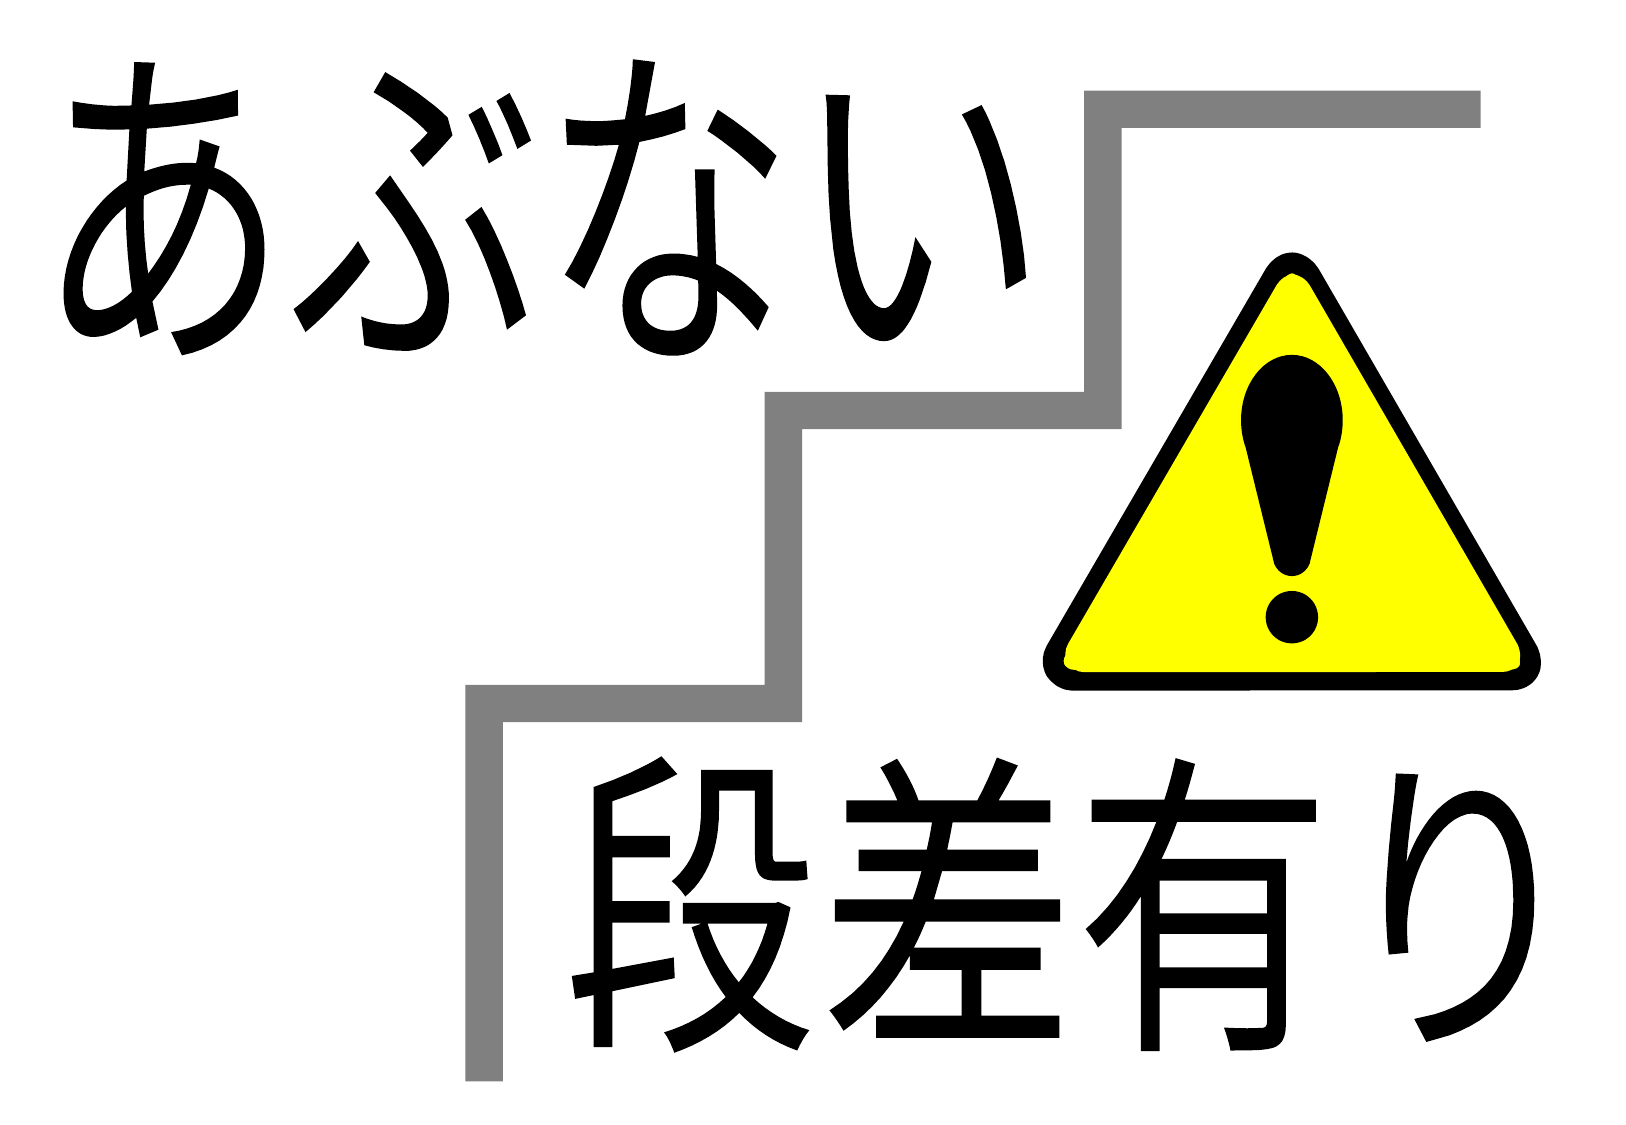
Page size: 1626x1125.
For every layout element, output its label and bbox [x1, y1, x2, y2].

text_box [1084, 90, 1481, 261]
text_box [1052, 262, 1531, 681]
text_box [465, 391, 1047, 1082]
